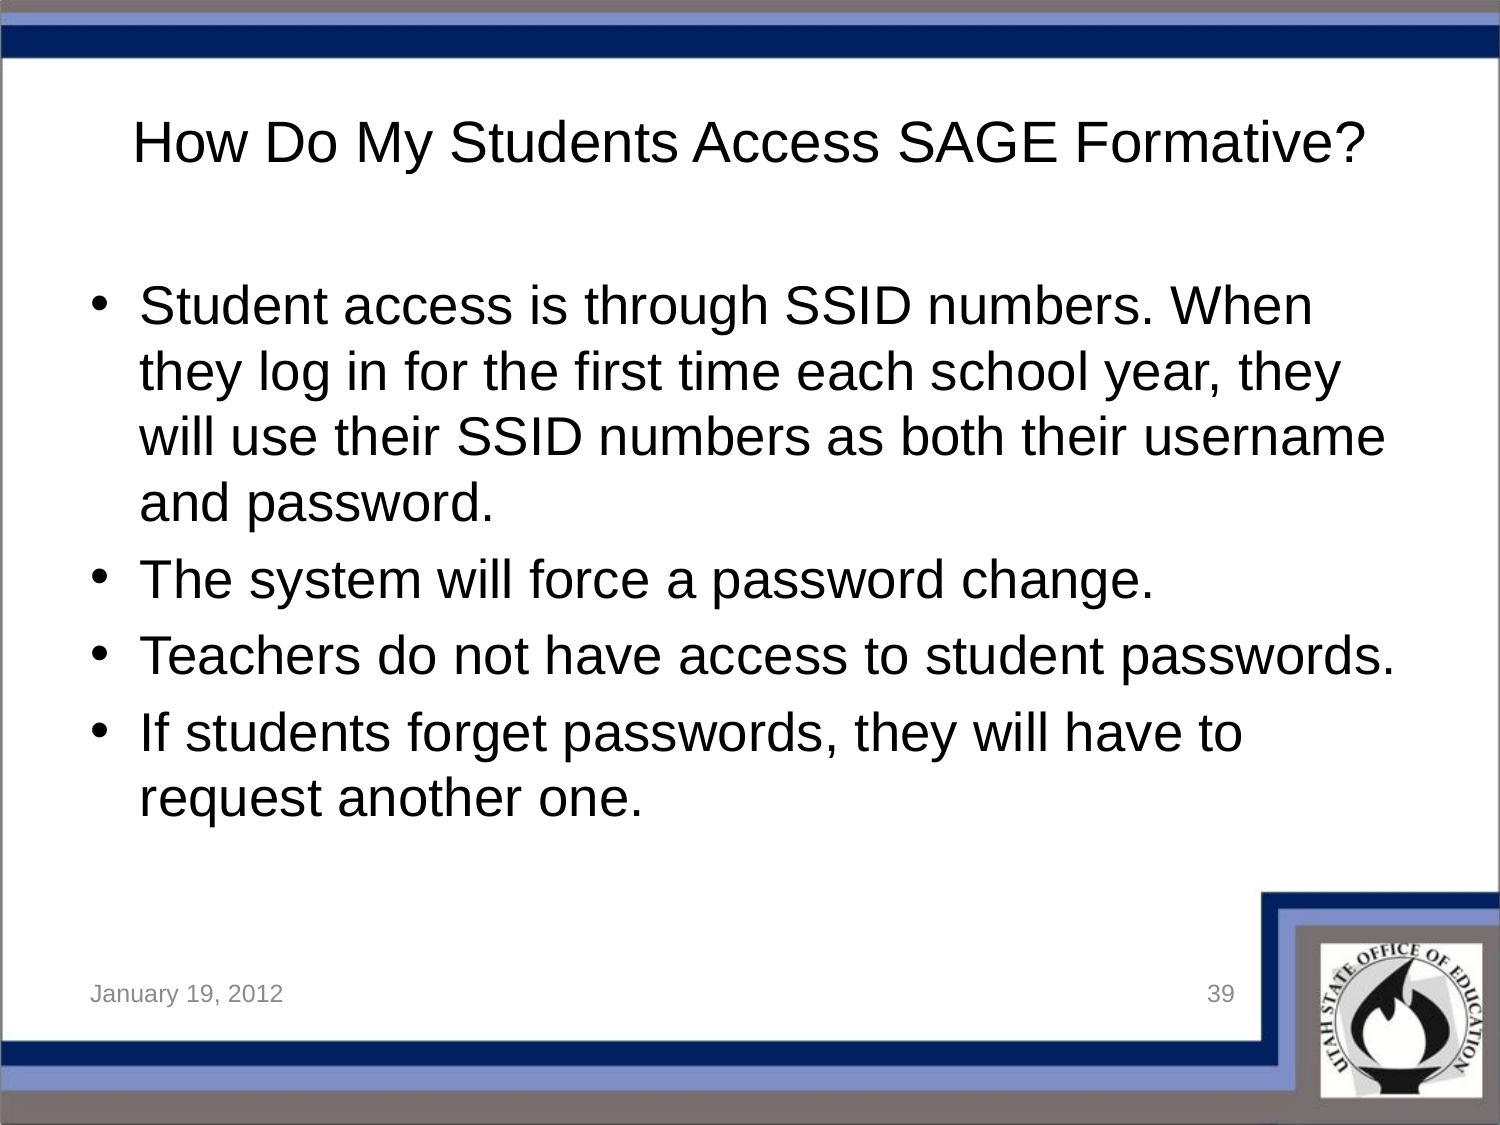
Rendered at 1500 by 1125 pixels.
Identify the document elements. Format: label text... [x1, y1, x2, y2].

picture [0, 0, 1500, 1125]
list Student access is through SSID numbers. When they log in for the first time each school year, they will use their SSID numbers as both their username and password. The system will force a password change. Teachers do not have access to student passwords. If students forget passwords, they will have to request another one. [75, 262, 1425, 888]
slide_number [75, 962, 350, 1023]
slide_number 39 [900, 962, 1250, 1023]
title How Do My Students Access SAGE Formative? [75, 45, 1425, 233]
